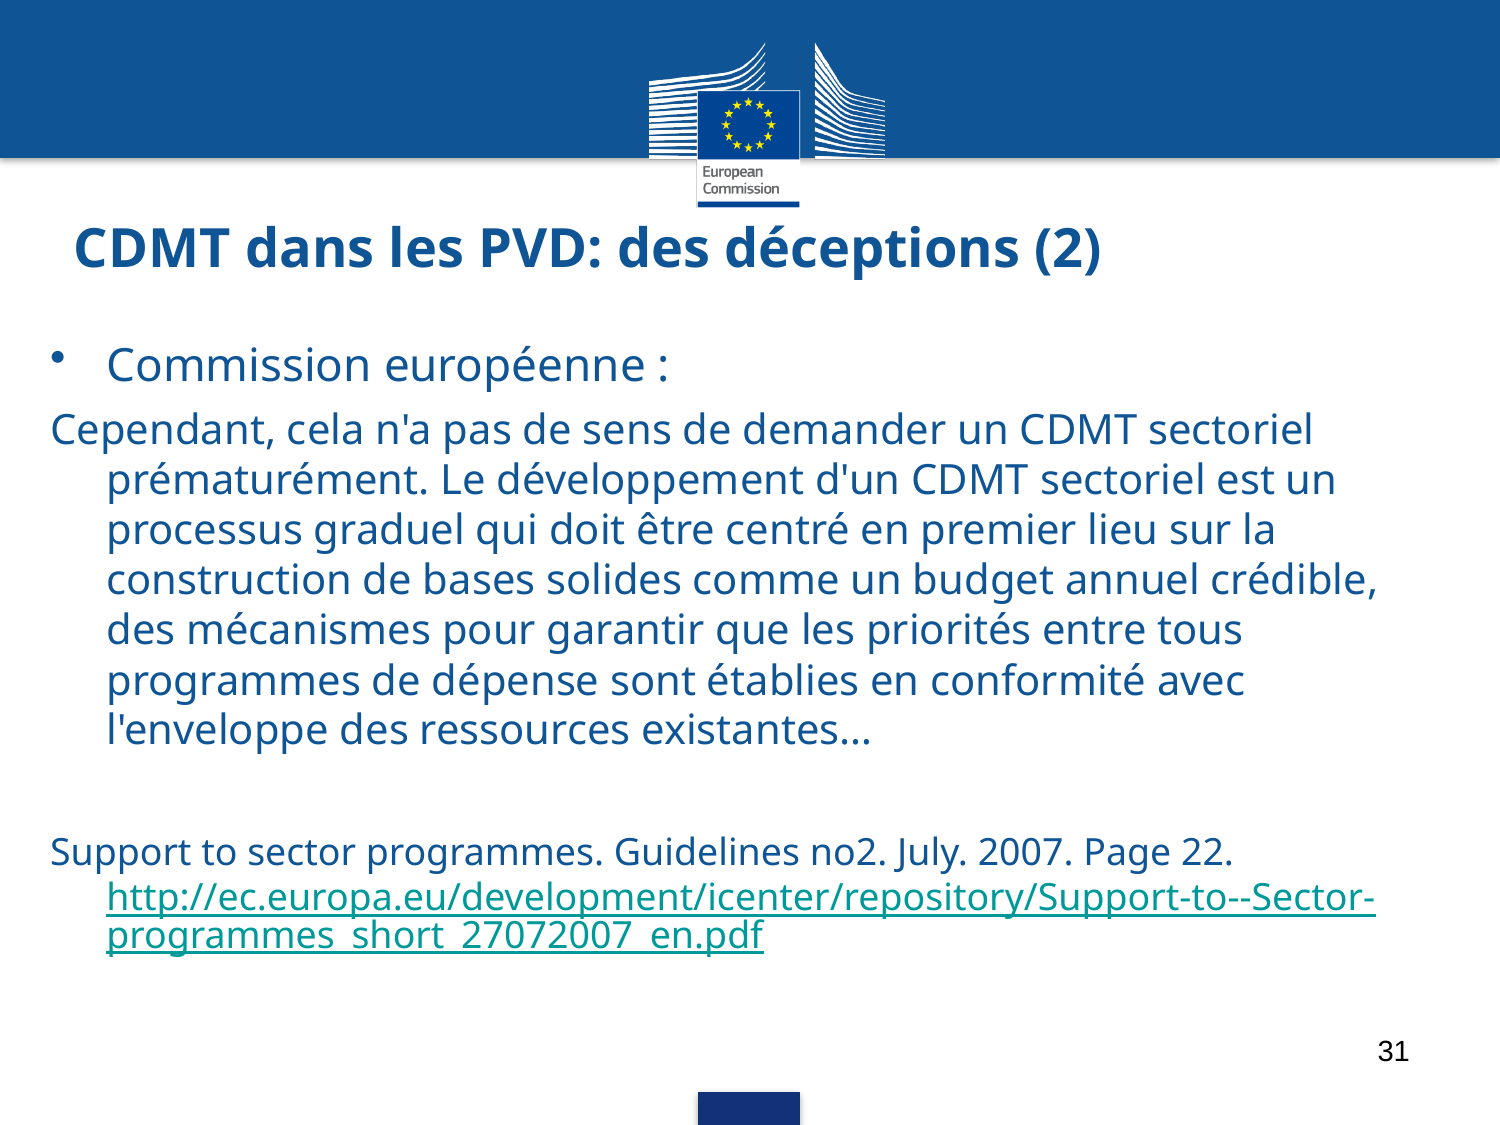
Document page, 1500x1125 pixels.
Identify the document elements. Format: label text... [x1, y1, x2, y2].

title CDMT dans les PVD: des déceptions (2) [0, 152, 1500, 341]
picture [649, 42, 885, 152]
slide_number 31 [1074, 1024, 1426, 1103]
list Commission européenne : Cependant, cela n'a pas de sens de demander un CDMT sectoriel prématurément. Le développement d'un CDMT sectoriel est un processus graduel qui doit être centré en premier lieu sur la construction de bases solides comme un budget annuel crédible, des mécanismes pour garantir que les priorités entre tous programmes de dépense sont établies en conformité avec l'enveloppe des ressources existantes… Support to sector programmes. Guidelines no2. July. 2007. Page 22. http://ec.europa.eu/development/icenter/repository/Support-to--Sector-programmes_short_27072007_en.pdf [34, 327, 1406, 1098]
